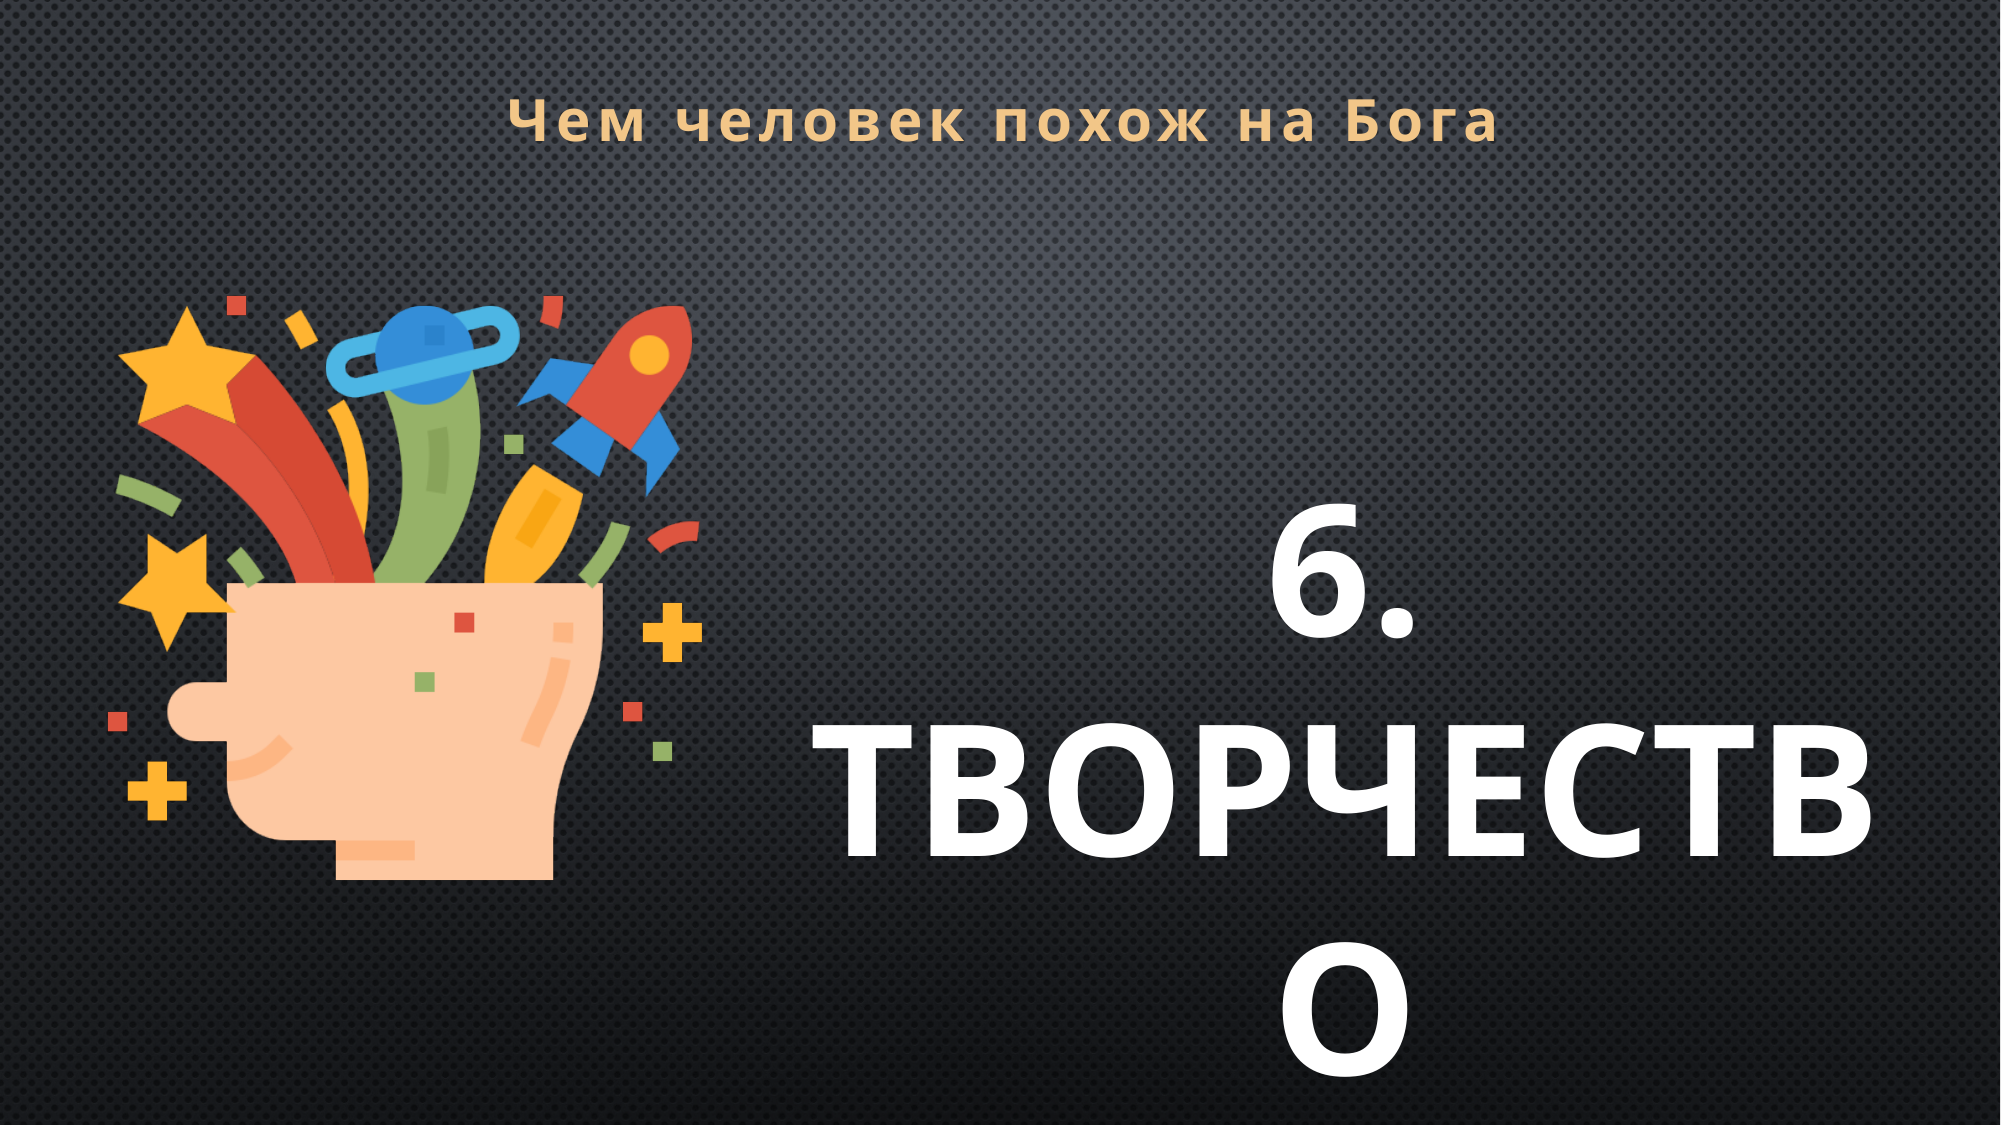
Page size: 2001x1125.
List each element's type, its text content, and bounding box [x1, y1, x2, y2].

picture [88, 275, 722, 910]
subtitle 6. Творчество [761, 445, 1930, 700]
text_box Чем человек похож на Бога [378, 76, 1629, 161]
